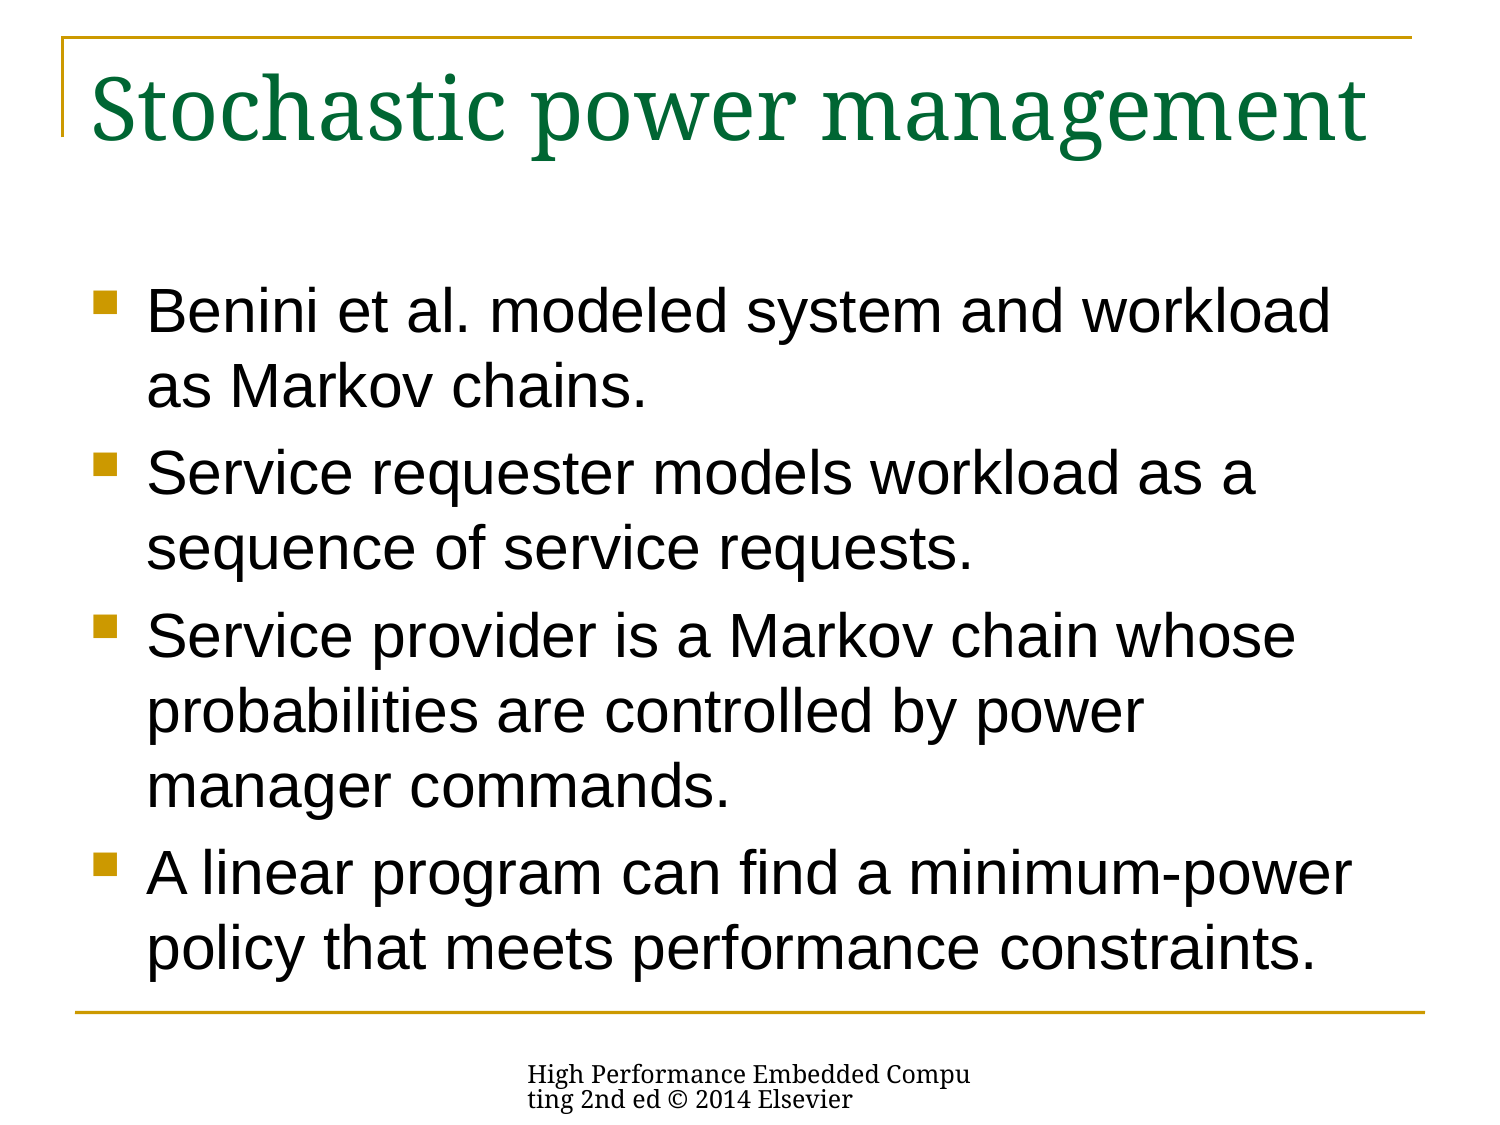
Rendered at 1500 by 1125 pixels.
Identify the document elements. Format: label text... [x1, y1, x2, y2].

title Stochastic power management [75, 45, 1425, 233]
list Benini et al. modeled system and workload as Markov chains. Service requester models workload as a sequence of service requests. Service provider is a Markov chain whose probabilities are controlled by power manager commands. A linear program can find a minimum-power policy that meets performance constraints. [75, 262, 1425, 1006]
footer High Performance Embedded Computing 2nd ed © 2014 Elsevier [512, 1025, 988, 1100]
